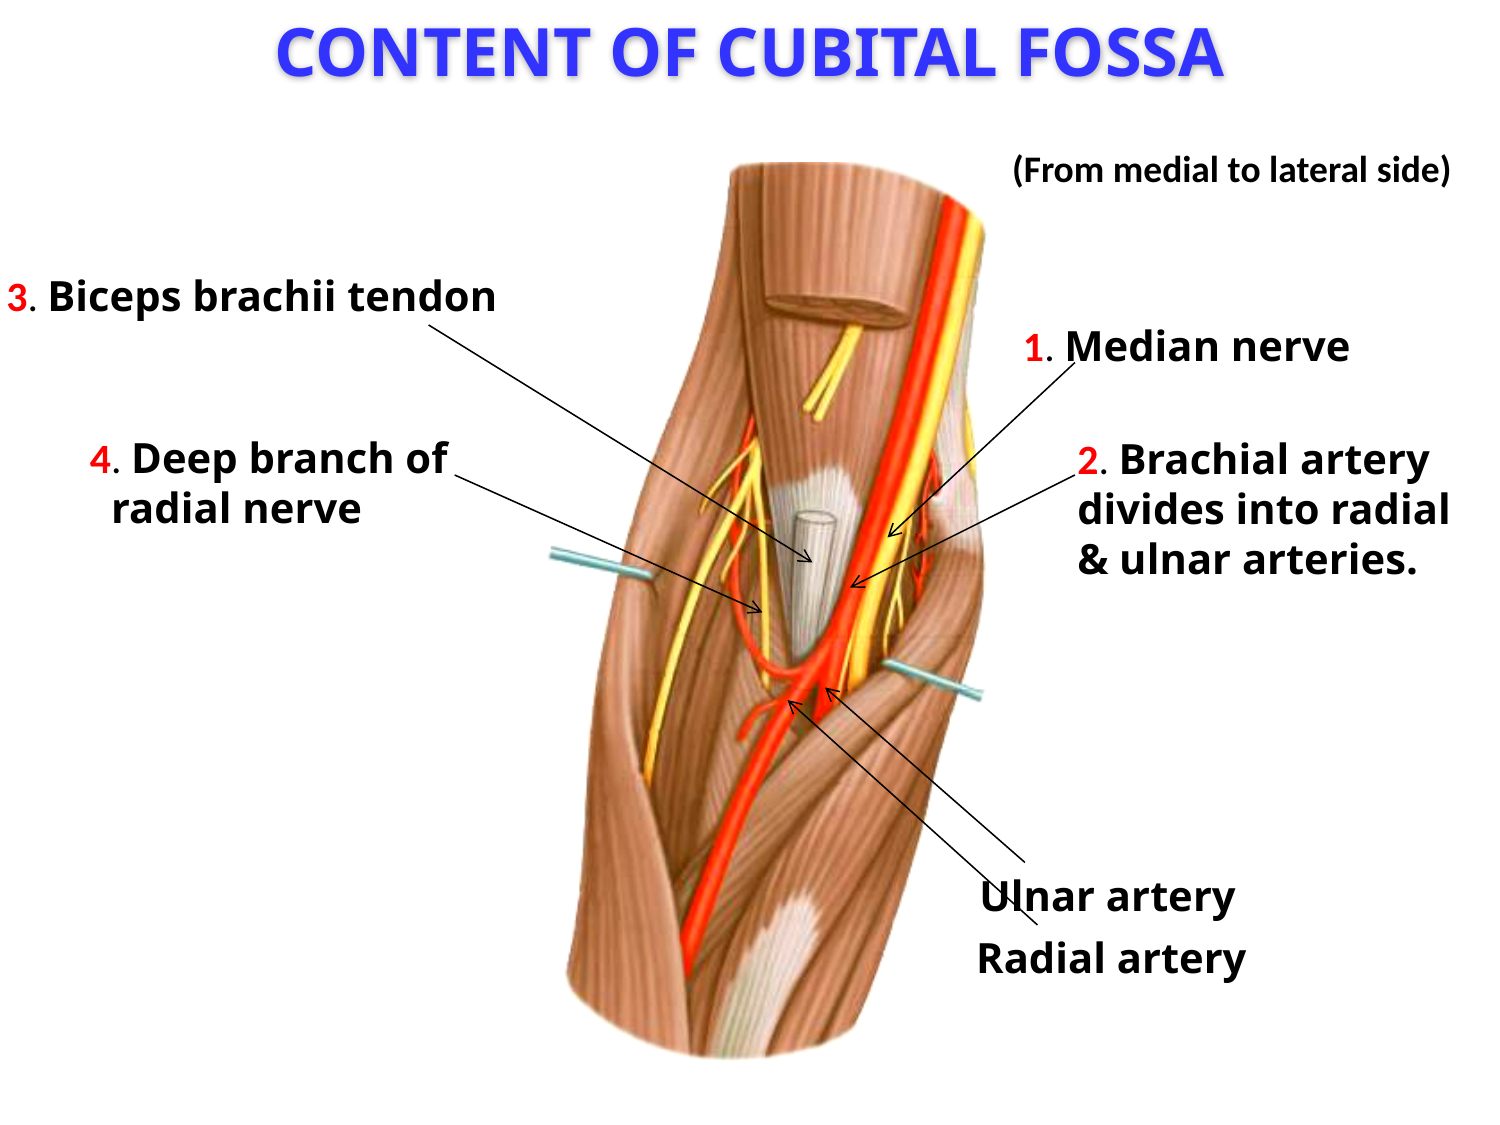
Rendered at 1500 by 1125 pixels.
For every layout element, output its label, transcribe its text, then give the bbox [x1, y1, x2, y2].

text_box 4. Deep branch of radial nerve [0, 424, 423, 540]
text_box 1. Median nerve [1008, 312, 1366, 378]
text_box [849, 474, 1076, 588]
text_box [428, 324, 813, 563]
text_box 3. Biceps brachii tendon [0, 262, 513, 328]
text_box (From medial to lateral side) [997, 137, 1468, 198]
text_box 2. Brachial artery divides into radial & ulnar arteries. [1079, 425, 1500, 590]
title CONTENT OF CUBITAL FOSSA [0, 0, 1500, 98]
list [537, 162, 1001, 1069]
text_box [787, 699, 1038, 926]
text_box Radial artery [1004, 924, 1262, 990]
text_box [454, 474, 763, 613]
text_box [824, 687, 1026, 863]
text_box Ulnar artery [1040, 862, 1251, 928]
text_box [887, 362, 1076, 474]
